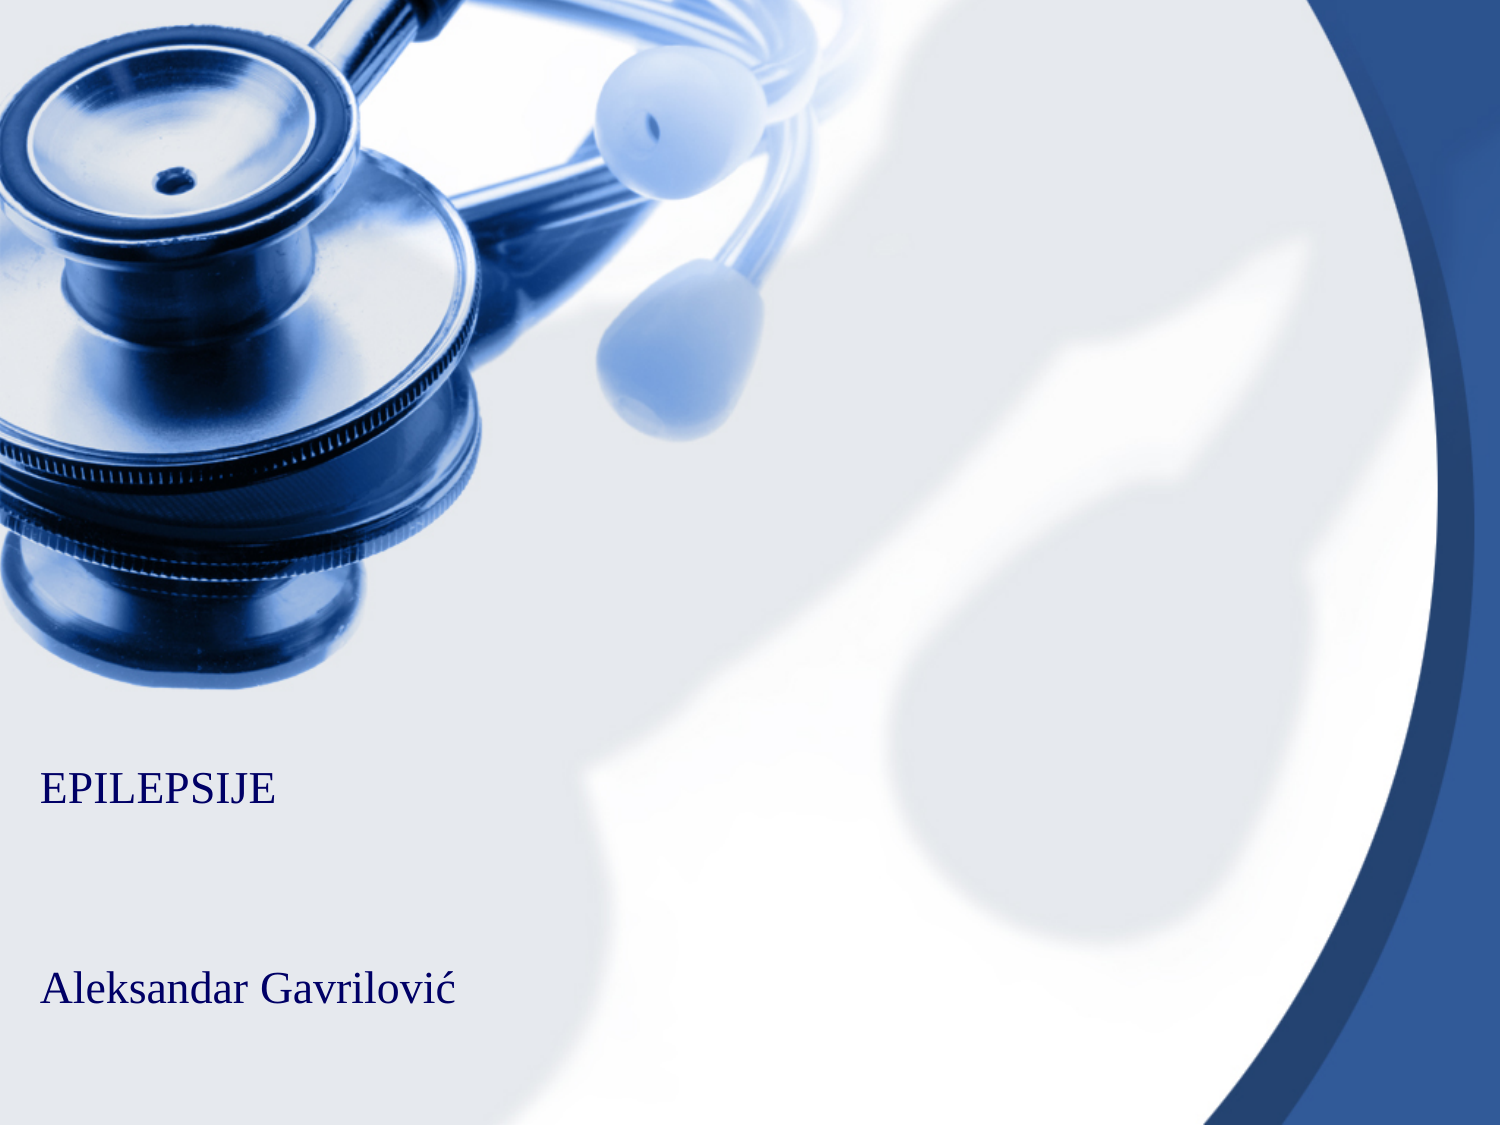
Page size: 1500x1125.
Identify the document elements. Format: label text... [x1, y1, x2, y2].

picture [0, 0, 1500, 1125]
slide_number 1 [937, 1062, 1294, 1101]
title EPILEPSIJE [24, 749, 1313, 876]
subtitle Aleksandar Gavrilović [24, 887, 1313, 1083]
